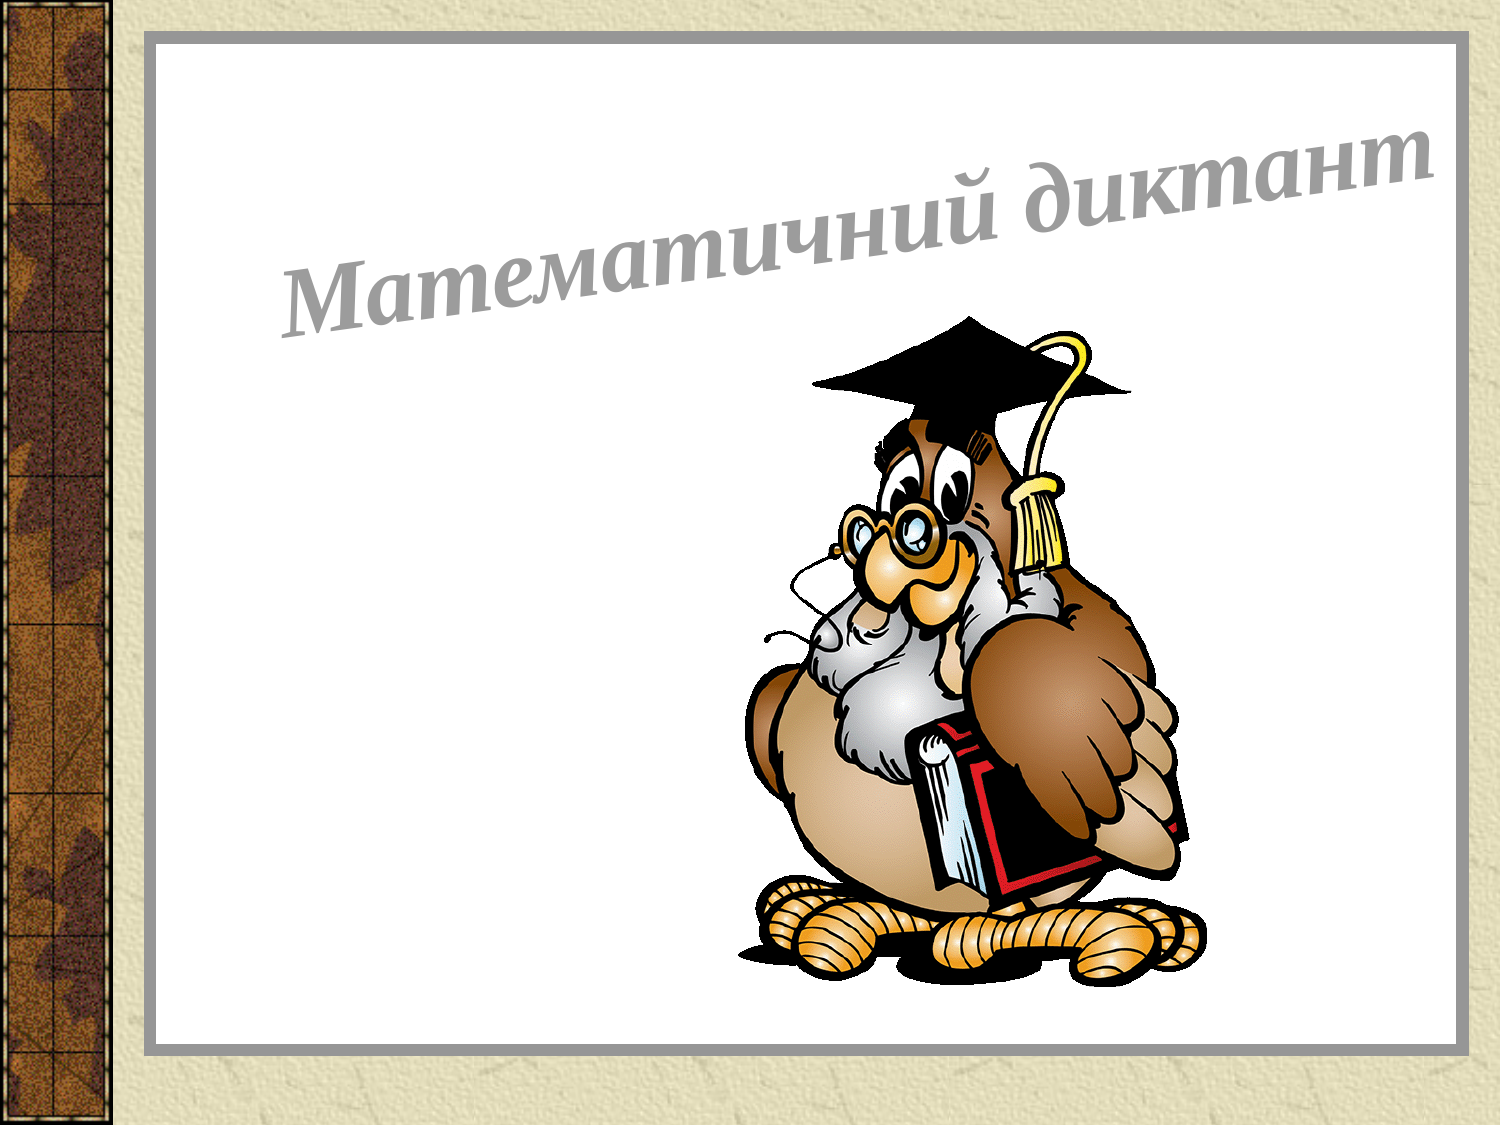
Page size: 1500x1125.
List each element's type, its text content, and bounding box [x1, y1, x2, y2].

picture [737, 316, 1207, 987]
title Математичний диктант [210, 34, 1500, 401]
picture [0, 0, 1500, 1125]
